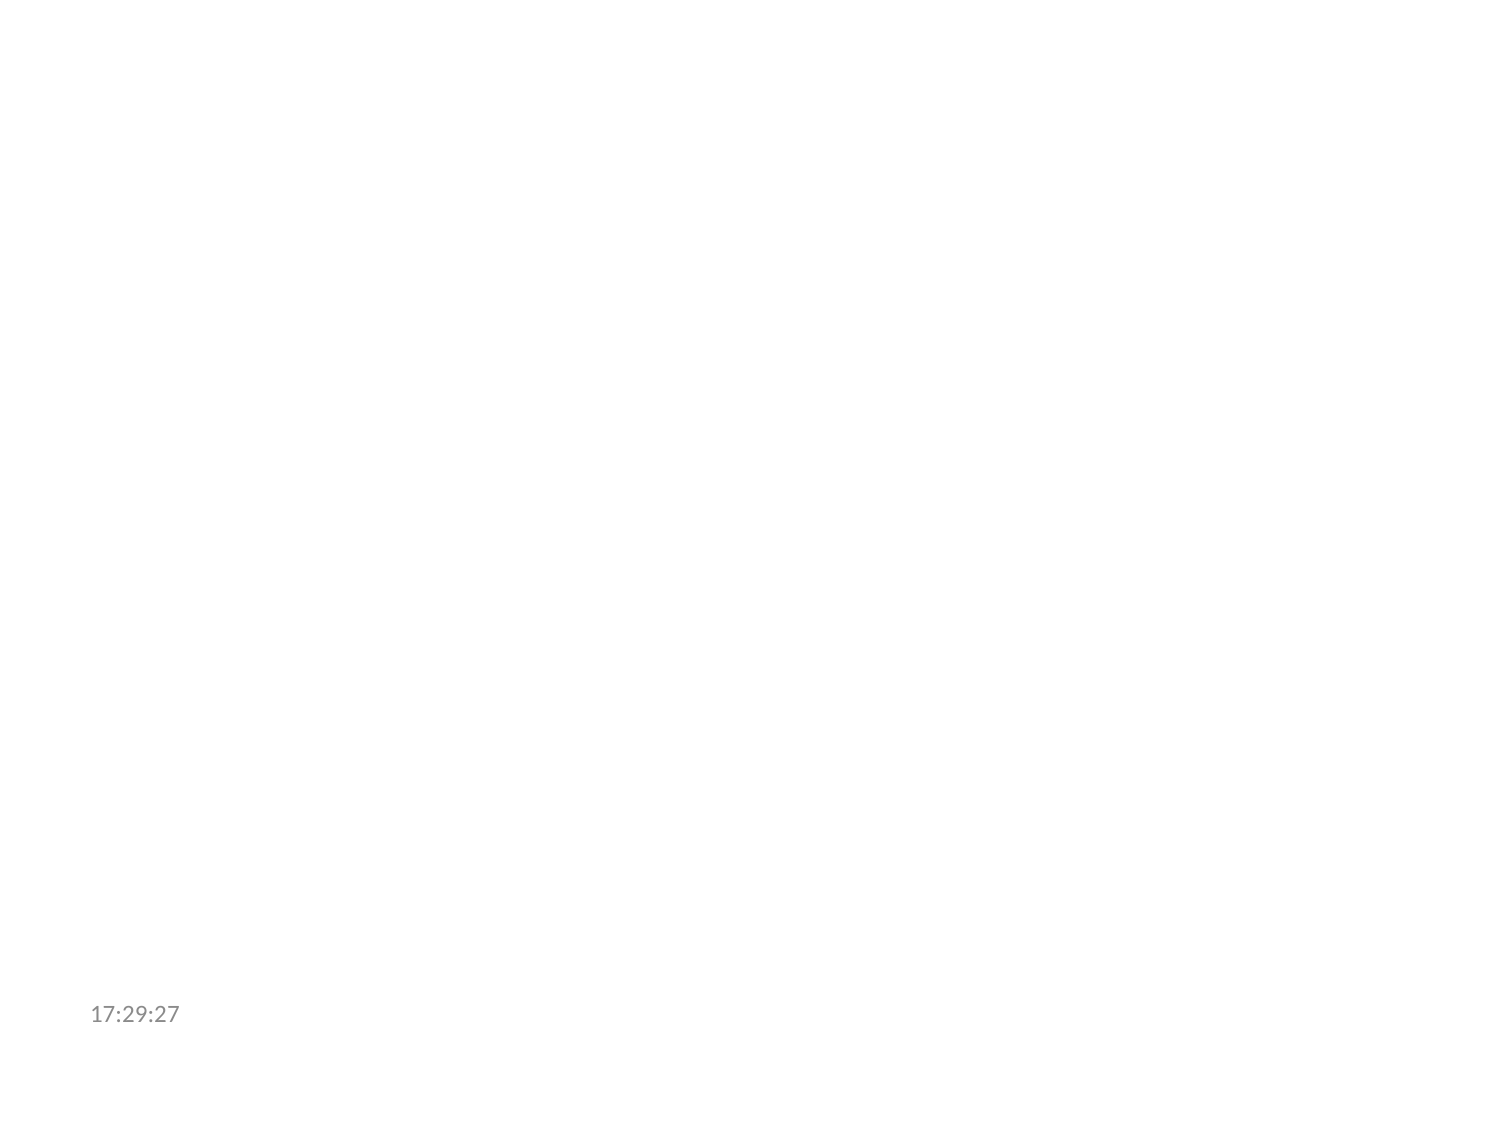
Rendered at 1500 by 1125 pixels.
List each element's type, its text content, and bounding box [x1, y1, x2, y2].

text_box 15:35:09 [75, 982, 425, 1043]
